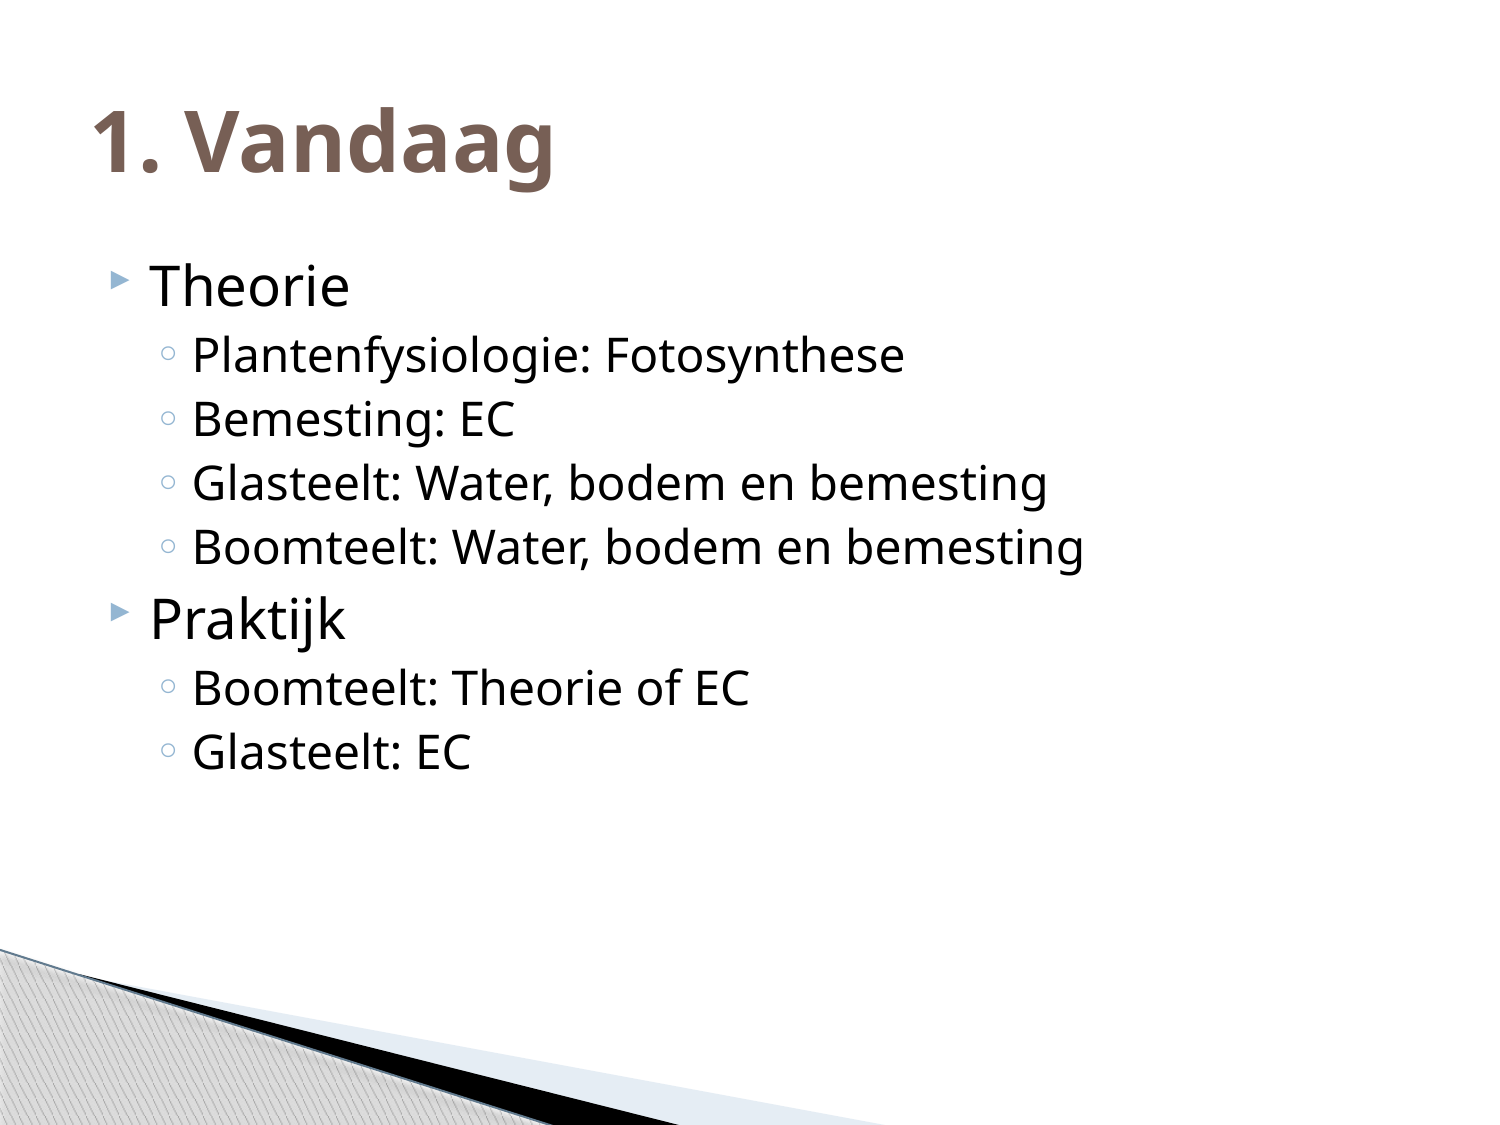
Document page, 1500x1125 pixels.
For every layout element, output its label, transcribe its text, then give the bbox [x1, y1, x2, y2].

title 1. Vandaag [75, 45, 1425, 233]
list Theorie Plantenfysiologie: Fotosynthese Bemesting: EC Glasteelt: Water, bodem en bemesting Boomteelt: Water, bodem en bemesting Praktijk Boomteelt: Theorie of EC Glasteelt: EC [75, 243, 1425, 986]
